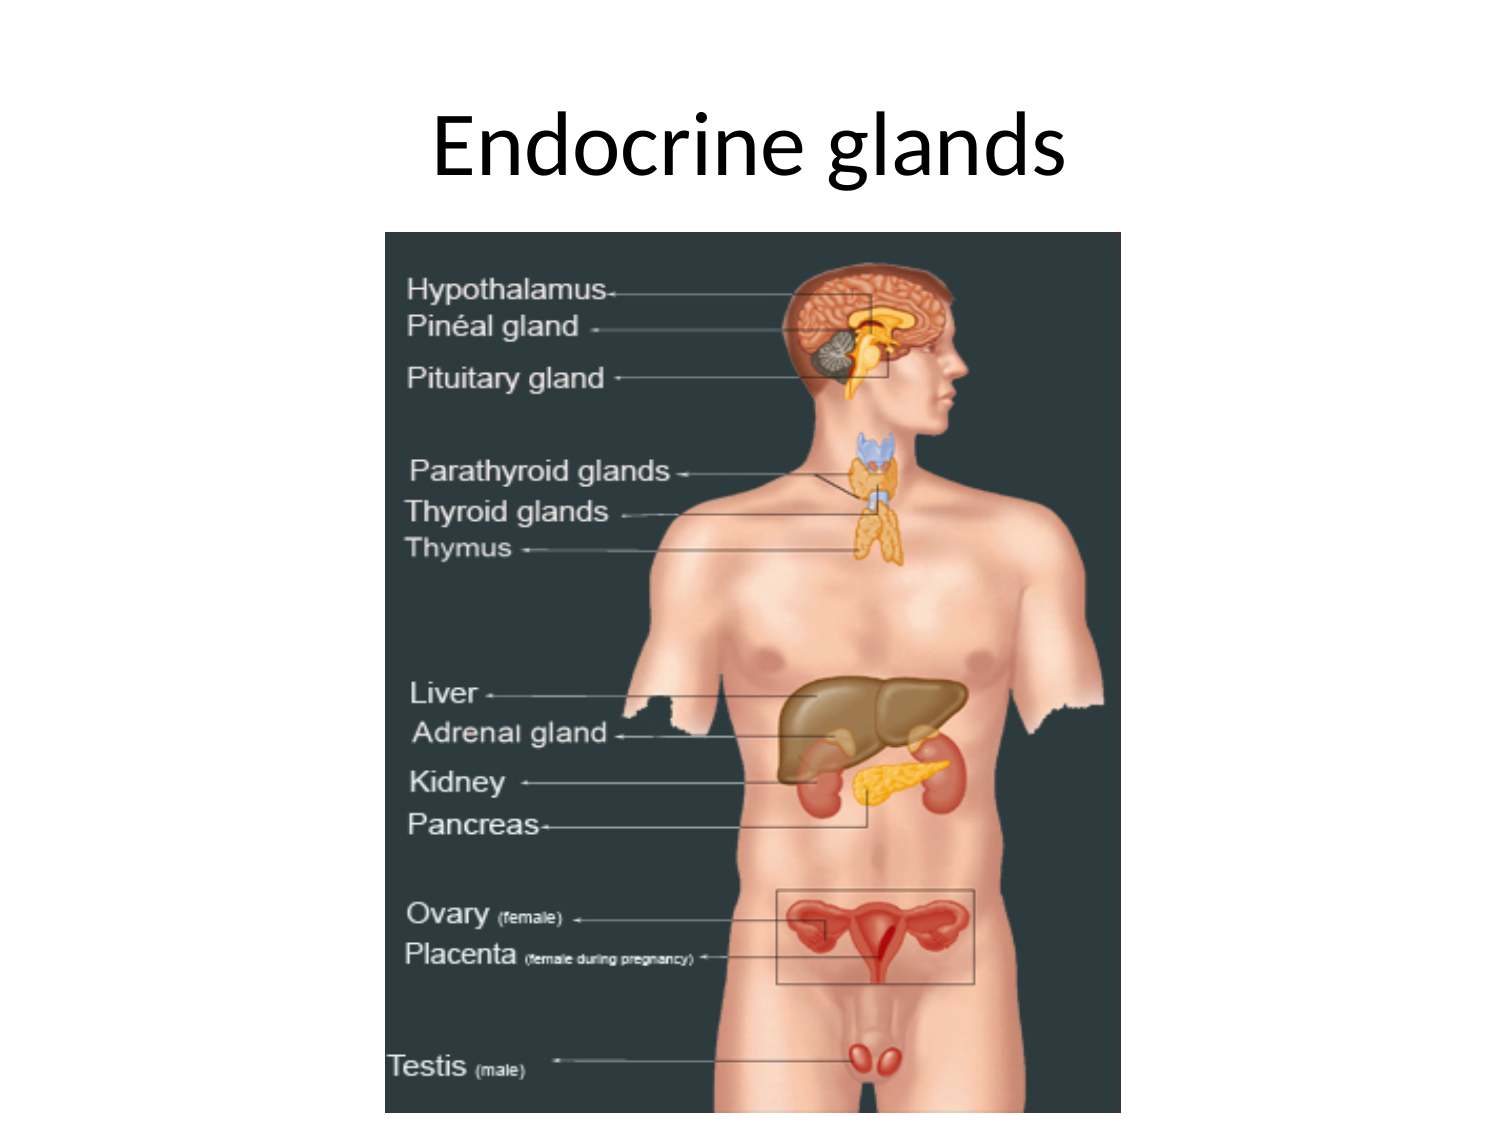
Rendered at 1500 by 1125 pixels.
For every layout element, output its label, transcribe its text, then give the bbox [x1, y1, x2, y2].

title Endocrine glands [75, 45, 1425, 233]
picture [385, 232, 1122, 1113]
